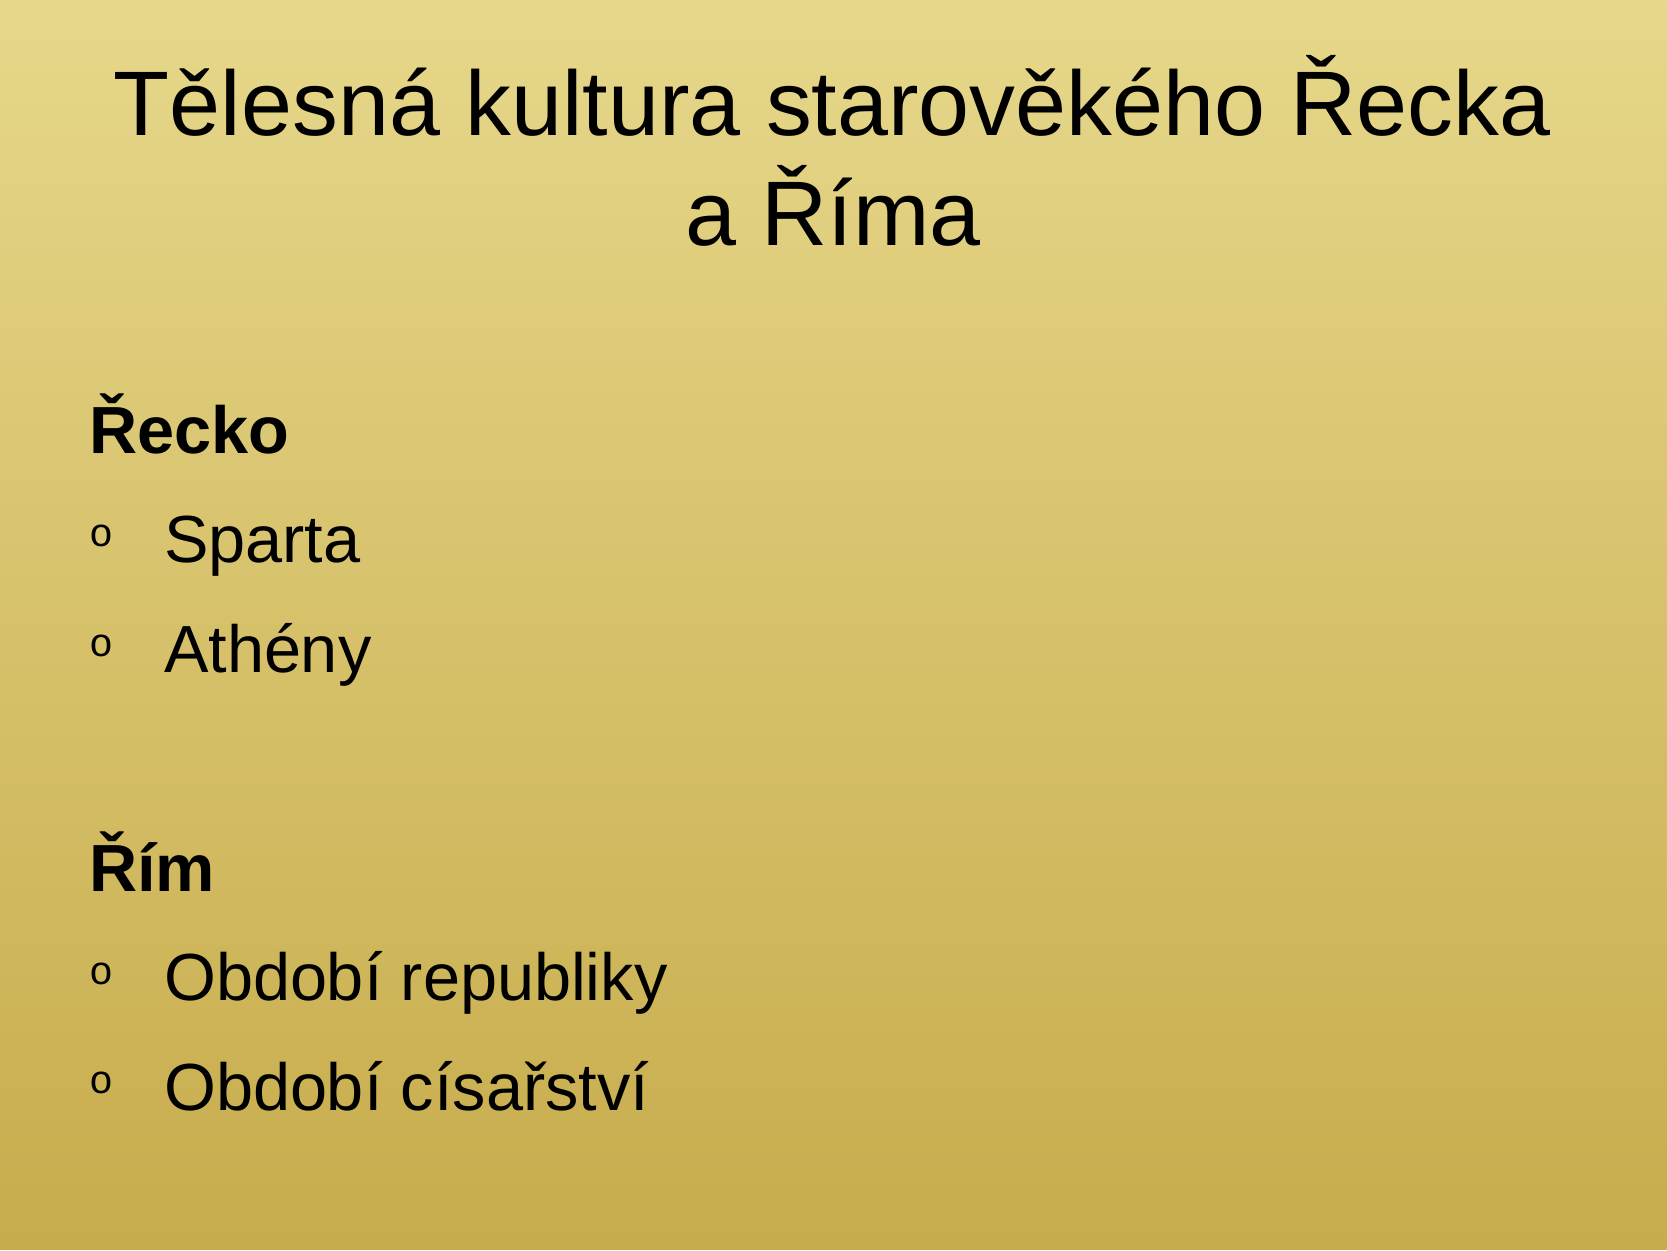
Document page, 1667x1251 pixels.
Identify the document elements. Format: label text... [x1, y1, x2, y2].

title Tělesná kultura starověkého Řecka a Říma [83, 44, 1584, 265]
subtitle Řecko Sparta Athény Řím Období republiky Období císařství [89, 306, 1589, 1204]
